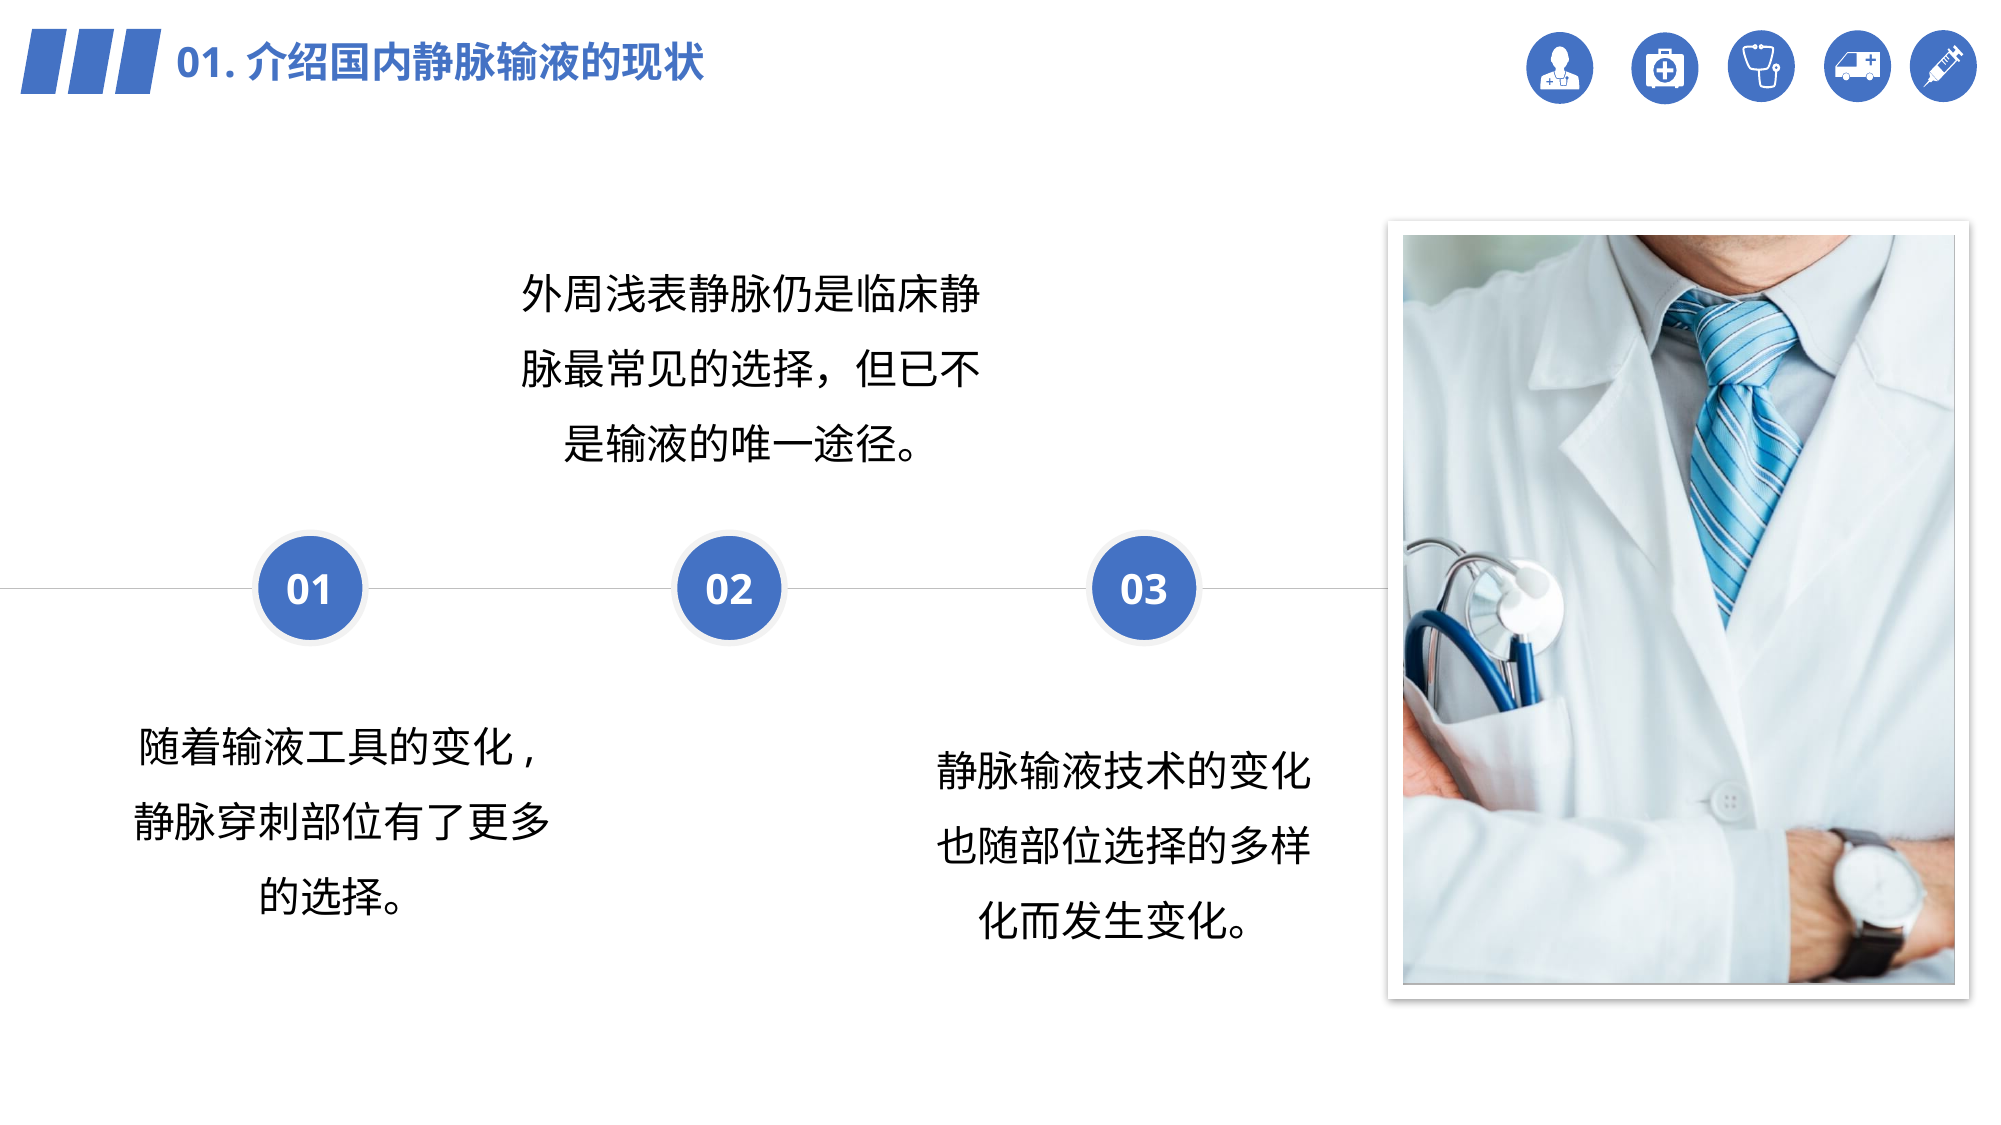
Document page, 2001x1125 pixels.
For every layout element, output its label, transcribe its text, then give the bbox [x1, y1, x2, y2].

text_box 03 [1088, 589, 1201, 645]
text_box 静脉输液技术的变化也随部位选择的多样化而发生变化。 [913, 712, 1335, 953]
text_box 外周浅表静脉仍是临床静脉最常见的选择，但已不是输液的唯一途径。 [493, 235, 1010, 475]
text_box 01 [254, 531, 367, 587]
text_box 02 [673, 531, 786, 587]
text_box 03 [1088, 531, 1201, 587]
text_box 02 [673, 589, 786, 645]
picture [1402, 235, 1955, 985]
text_box 01 [254, 589, 367, 645]
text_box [20, 28, 796, 94]
text_box 随着输液工具的变化,静脉穿刺部位有了更多的选择。 [114, 687, 570, 928]
